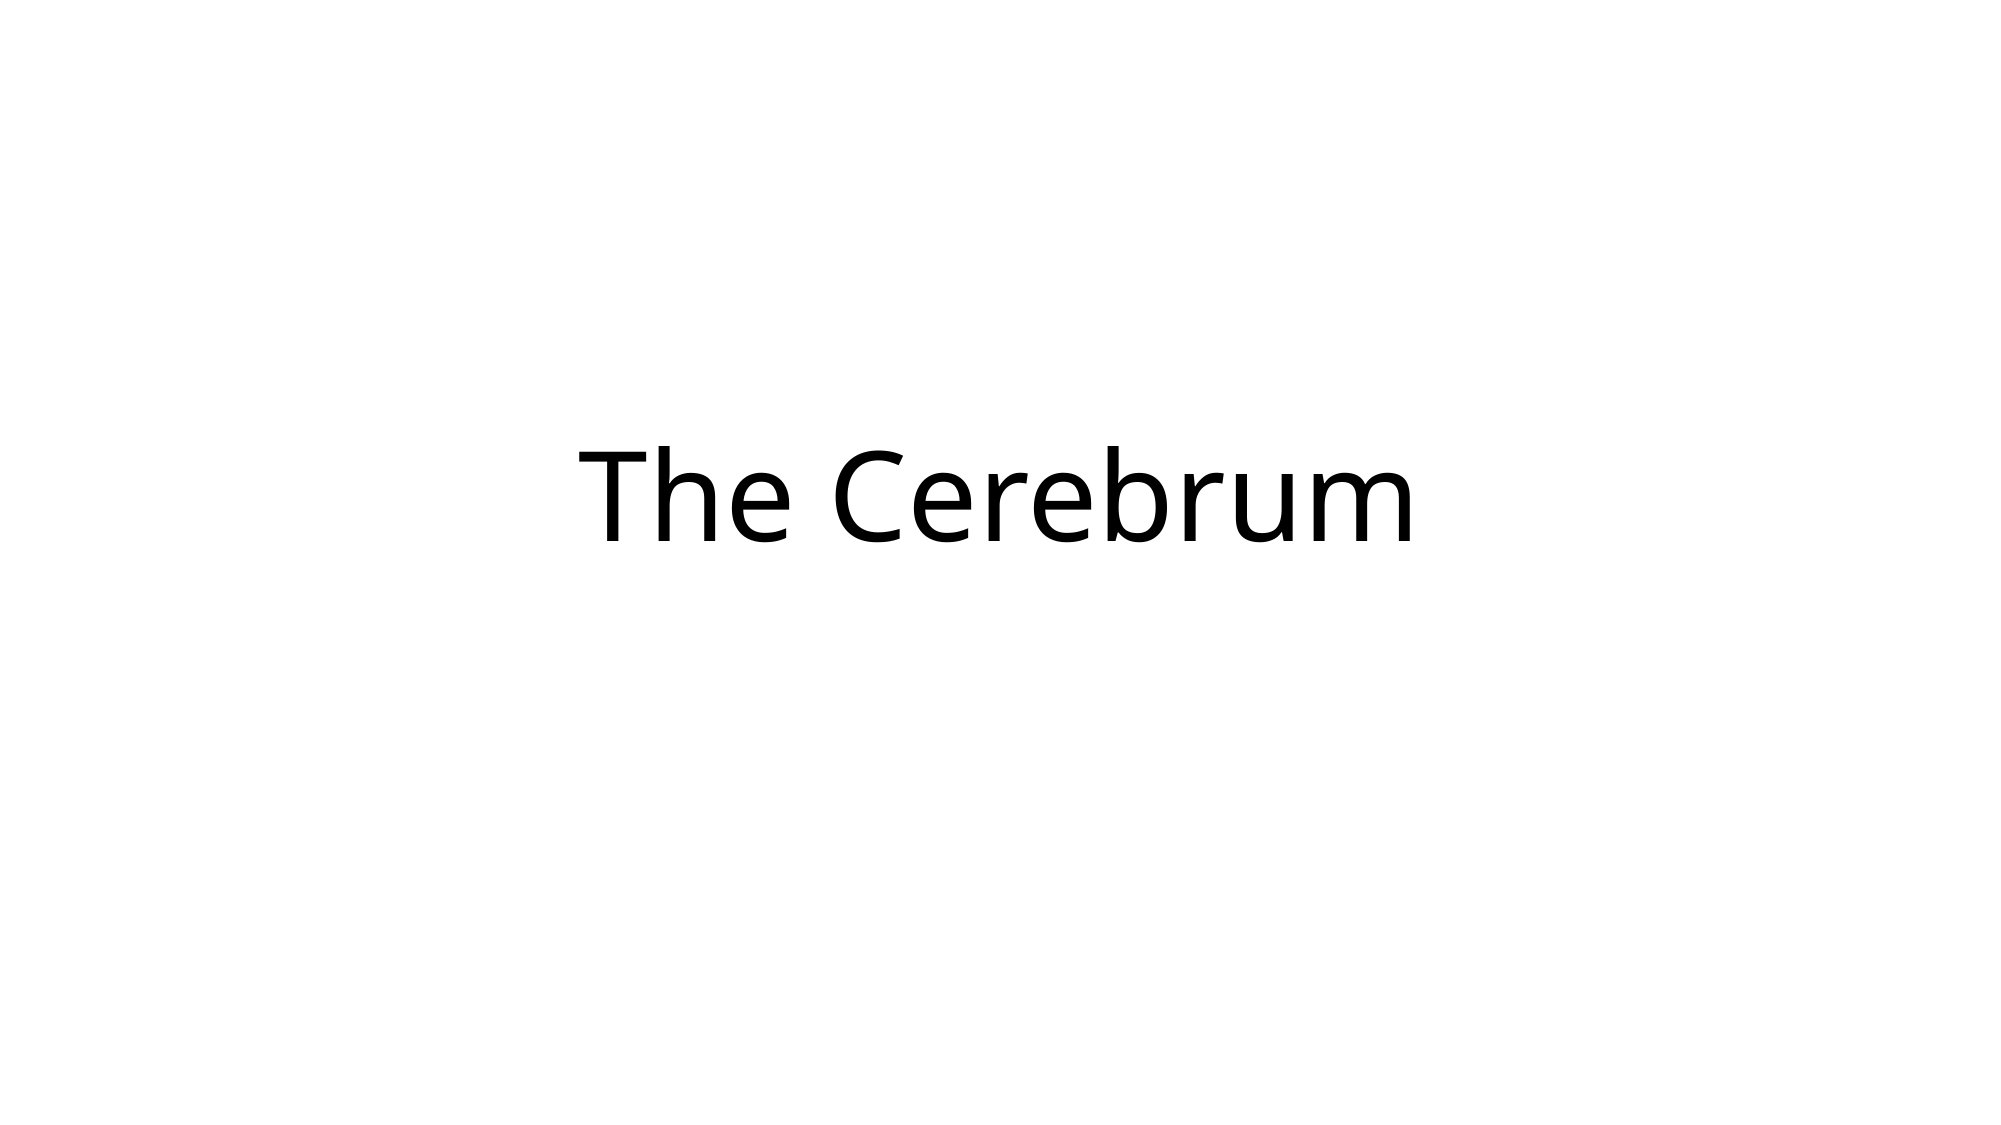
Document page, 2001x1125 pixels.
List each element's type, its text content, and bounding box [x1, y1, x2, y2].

title The Cerebrum [249, 184, 1750, 576]
